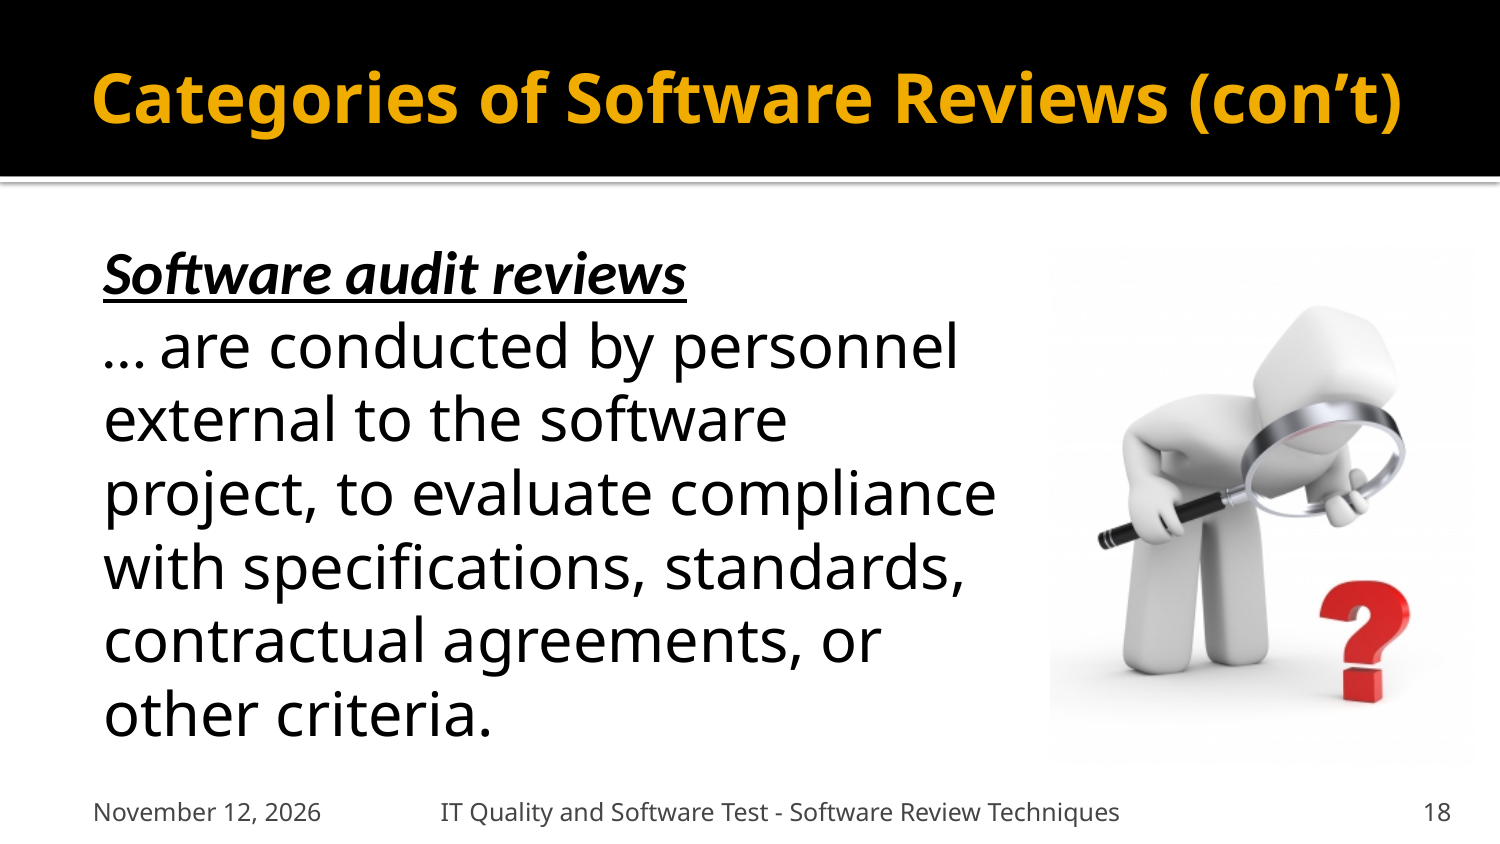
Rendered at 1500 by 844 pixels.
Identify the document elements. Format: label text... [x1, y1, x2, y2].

picture [1049, 246, 1475, 777]
title Categories of Software Reviews (con’t) [75, 19, 1425, 174]
list Software audit reviews … are conducted by personnel external to the software project, to evaluate compliance with specifications, standards, contractual agreements, or other criteria. [75, 218, 1038, 788]
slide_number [75, 796, 425, 831]
slide_number 18 [1345, 796, 1467, 831]
footer IT Quality and Software Test - Software Review Techniques [433, 796, 1337, 831]
